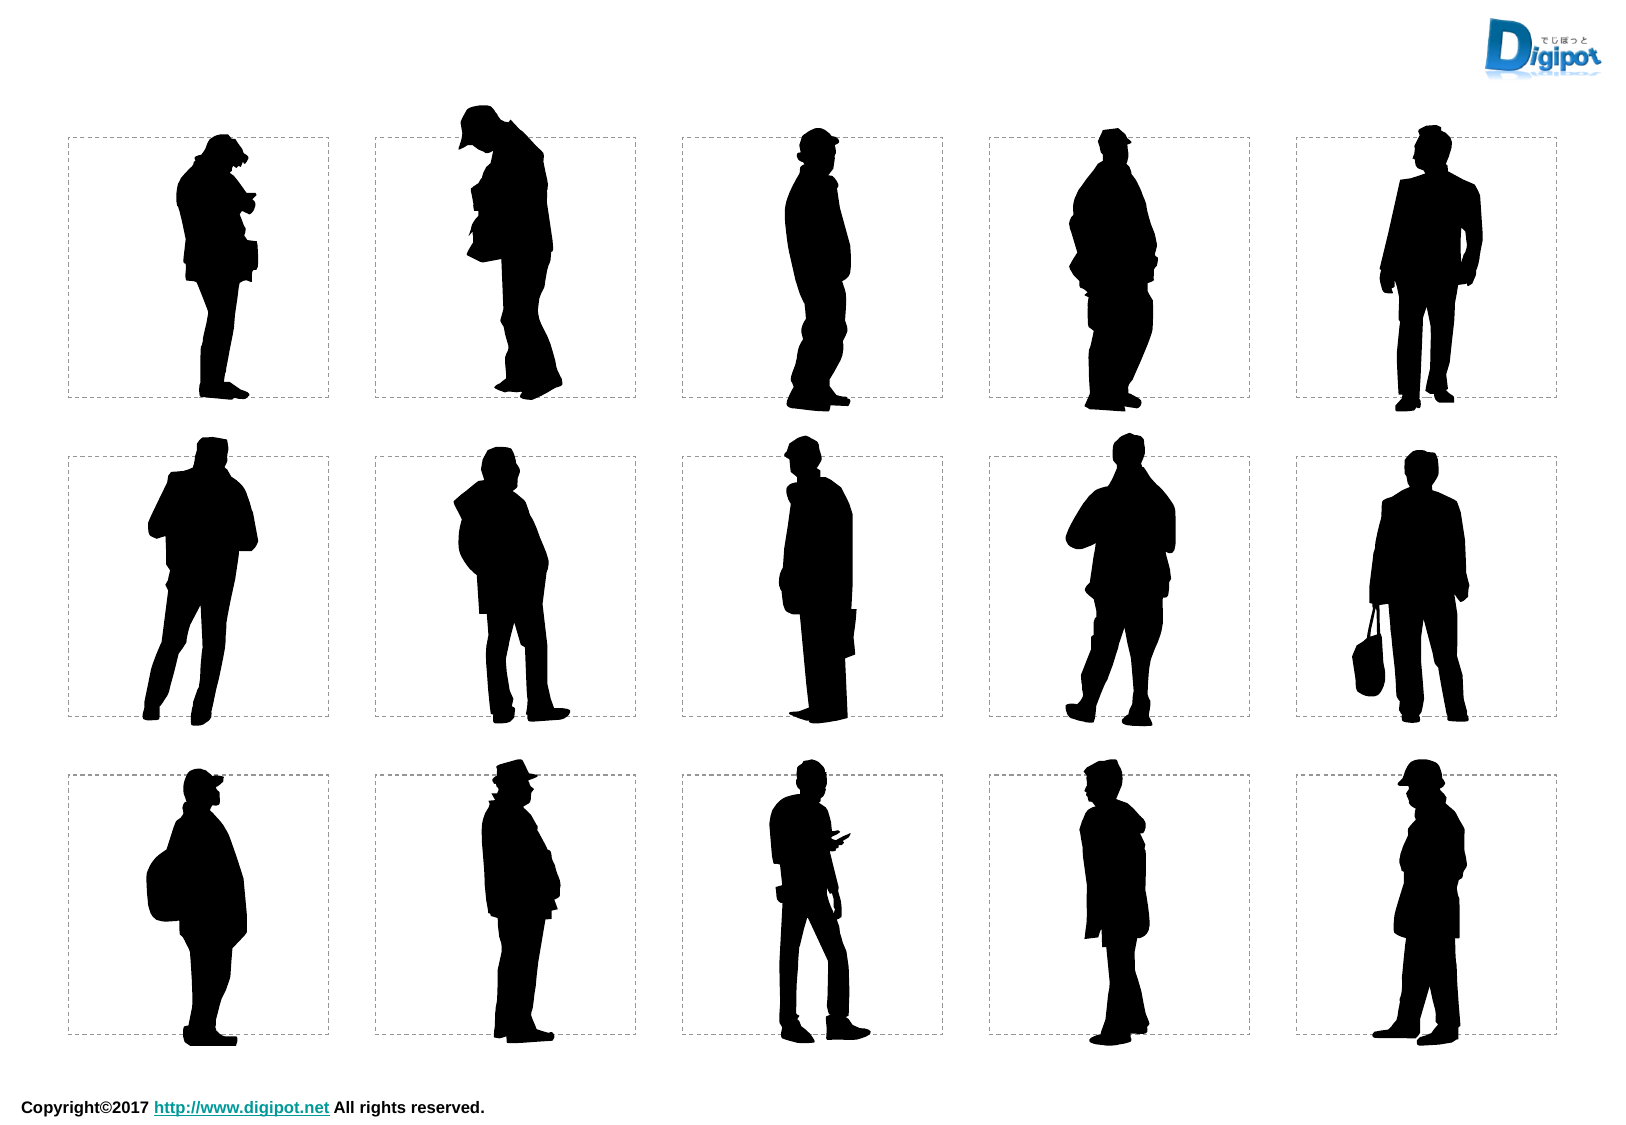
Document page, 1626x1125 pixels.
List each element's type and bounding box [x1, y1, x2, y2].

text_box [769, 759, 871, 1044]
text_box [784, 128, 851, 412]
text_box [1352, 450, 1470, 723]
text_box [146, 768, 247, 1046]
text_box [458, 105, 563, 400]
picture [1485, 18, 1602, 82]
text_box [481, 759, 561, 1044]
text_box [1079, 759, 1150, 1046]
text_box [1065, 432, 1176, 727]
text_box [1372, 759, 1467, 1046]
text_box [1379, 125, 1483, 412]
text_box [1069, 128, 1158, 412]
text_box [453, 446, 571, 724]
text_box [778, 435, 857, 724]
text_box [142, 436, 259, 726]
text_box [176, 134, 259, 400]
